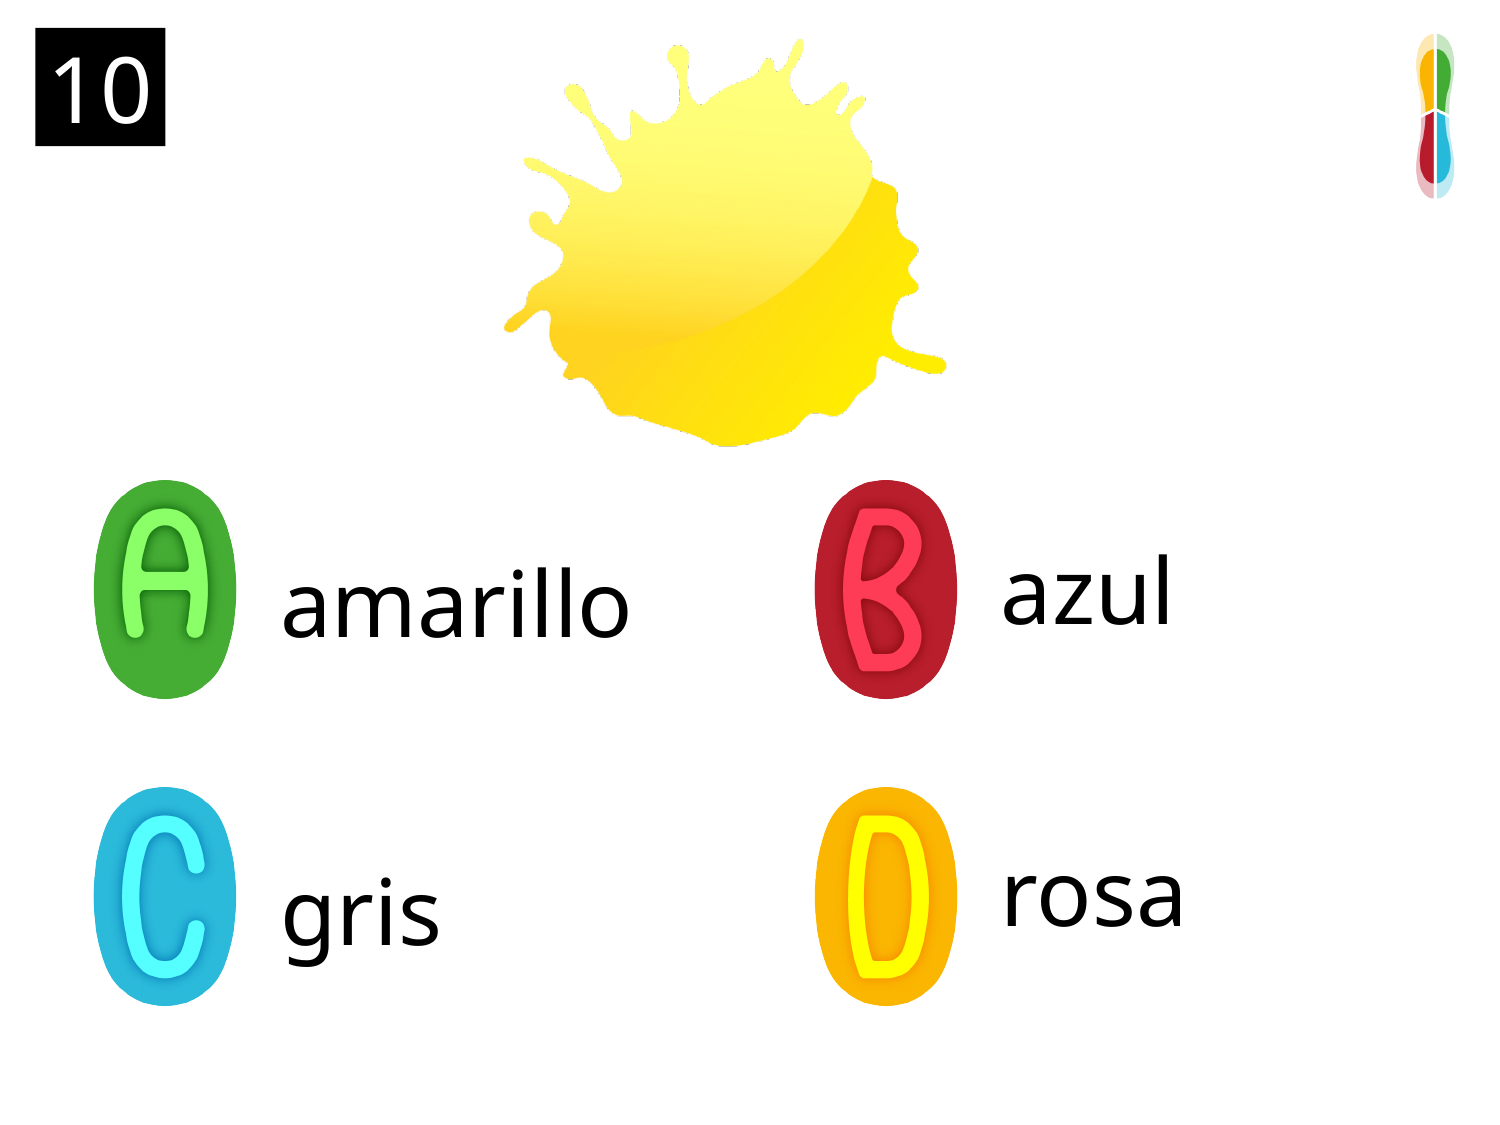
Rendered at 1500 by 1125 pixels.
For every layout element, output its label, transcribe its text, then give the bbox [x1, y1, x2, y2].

text_box azul [991, 526, 1477, 651]
picture [1375, 27, 1495, 206]
title 10 [35, 27, 166, 147]
text_box amarillo [270, 538, 756, 664]
picture [489, 33, 987, 740]
picture [64, 745, 266, 1048]
picture [785, 745, 987, 1048]
picture [64, 438, 266, 740]
text_box gris [270, 846, 756, 971]
text_box rosa [991, 827, 1477, 952]
